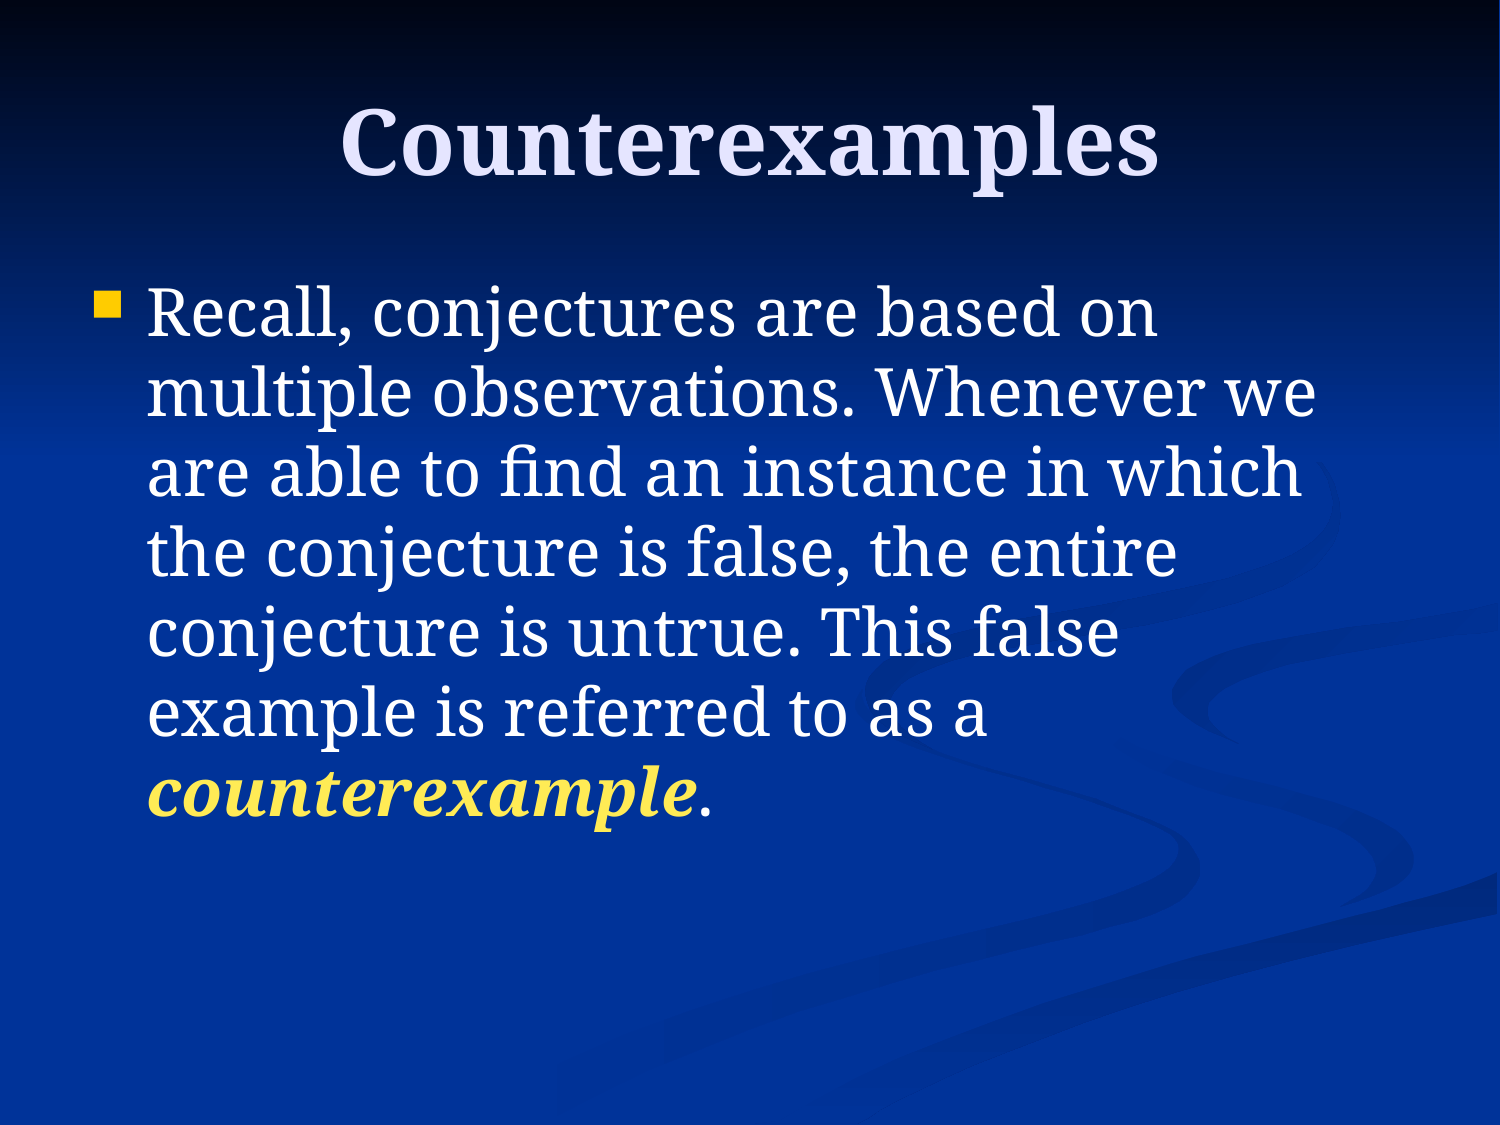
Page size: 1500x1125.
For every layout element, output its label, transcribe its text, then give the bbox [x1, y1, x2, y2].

list Recall, conjectures are based on multiple observations. Whenever we are able to find an instance in which the conjecture is false, the entire conjecture is untrue. This false example is referred to as a counterexample. [74, 262, 1426, 1006]
title Counterexamples [74, 44, 1426, 233]
